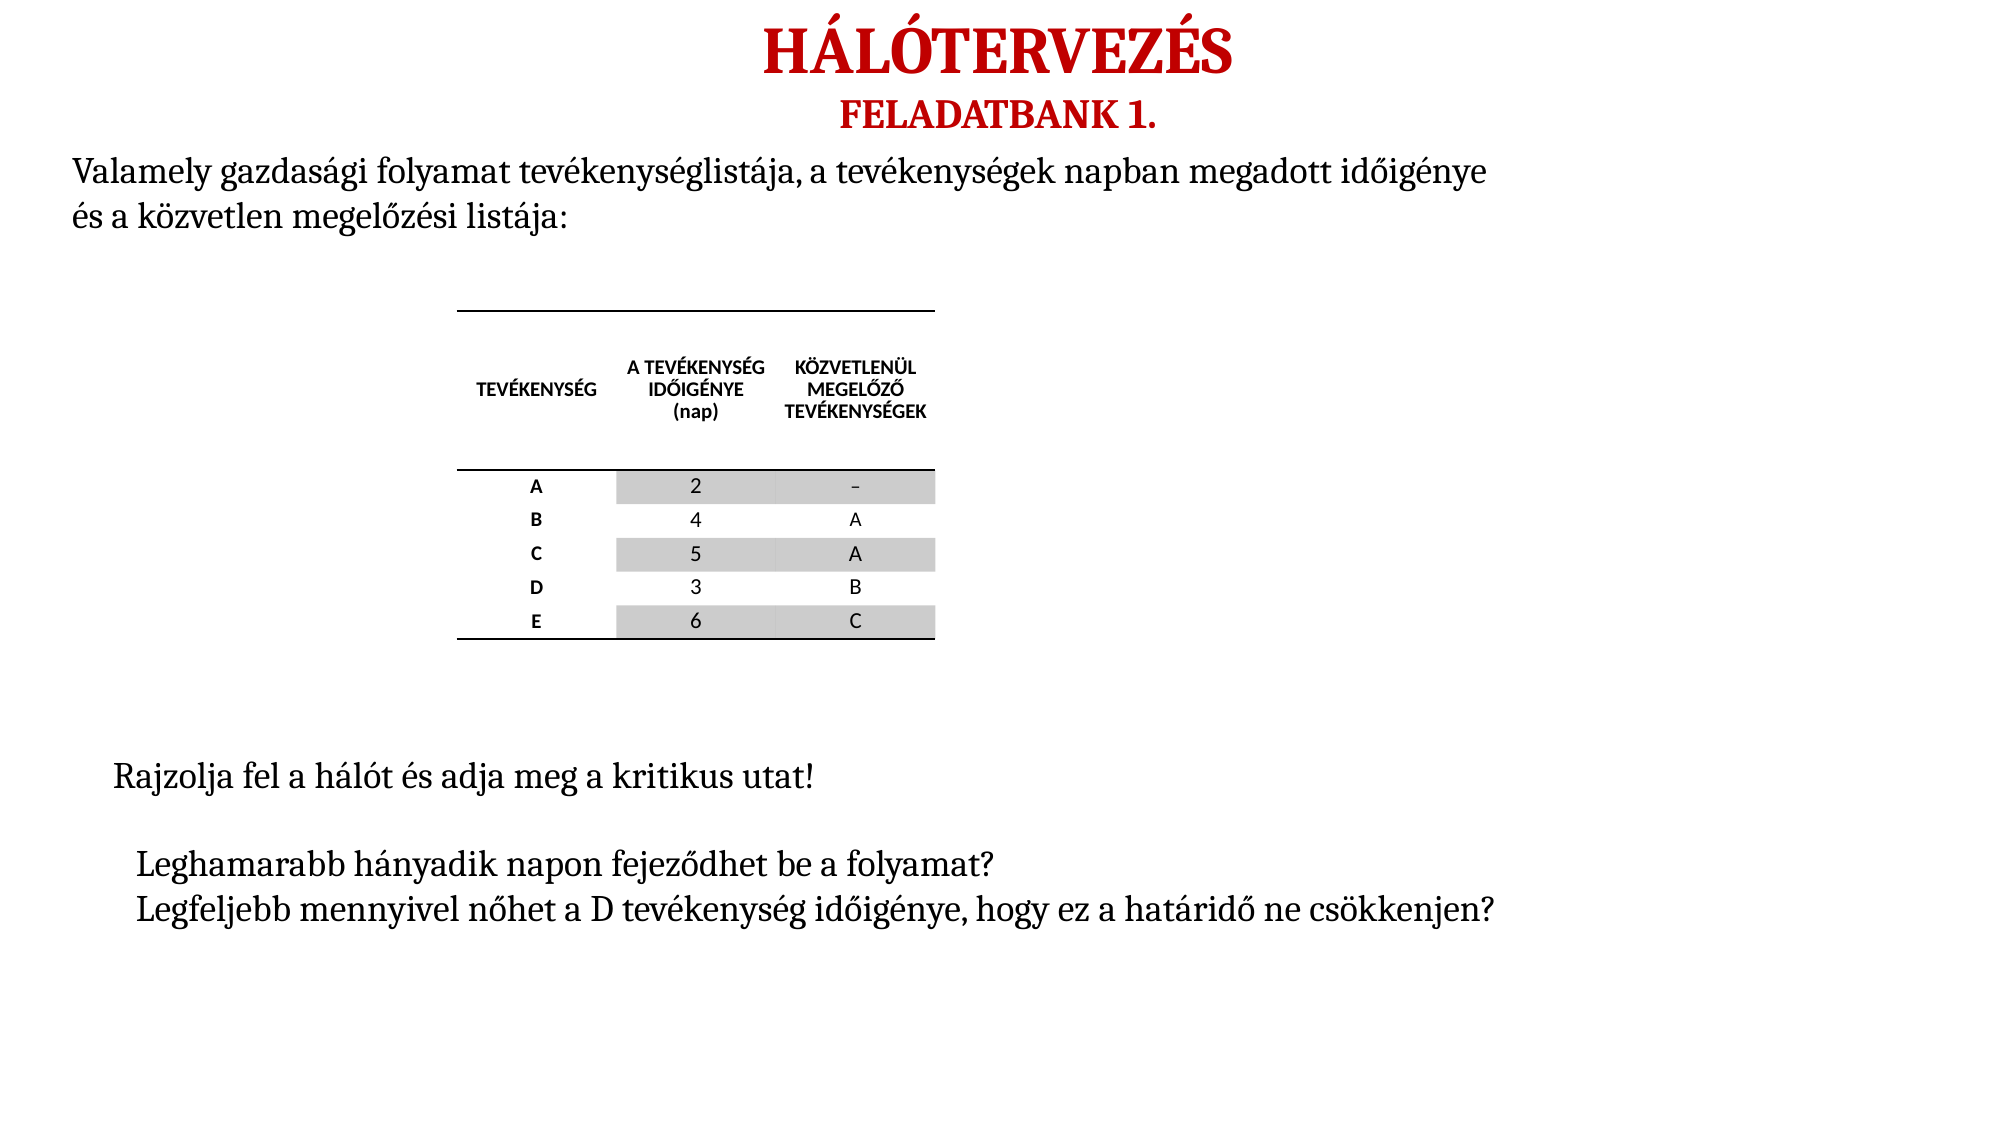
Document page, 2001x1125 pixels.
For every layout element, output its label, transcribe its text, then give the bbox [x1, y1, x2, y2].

text_box Rajzolja fel a hálót és adja meg a kritikus utat! [98, 743, 832, 804]
table_header KÖZVETLENÜL MEGELŐZŐ TEVÉKENYSÉGEK [776, 312, 935, 469]
table_cell D [457, 572, 616, 605]
table_cell C [457, 538, 616, 572]
table_cell 4 [616, 504, 776, 538]
table_cell B [776, 572, 935, 605]
table_cell A [776, 538, 935, 572]
text_box HÁLÓTERVEZÉS FELADATBANK 1. [273, 0, 1723, 145]
table_cell A [457, 471, 616, 504]
table_cell – [776, 471, 935, 504]
table_cell 2 [616, 471, 776, 504]
table_cell B [457, 504, 616, 538]
text_box Leghamarabb hányadik napon fejeződhet be a folyamat? Legfeljebb mennyivel nőhet a D tevékenység időigénye, hogy ez a határidő ne csökkenjen? [121, 831, 1514, 937]
table_header TEVÉKENYSÉG [457, 312, 616, 469]
text_box Valamely gazdasági folyamat tevékenységlistája, a tevékenységek napban megadott időigénye és a közvetlen megelőzési listája: [57, 138, 1506, 244]
table_cell A [776, 504, 935, 538]
table_cell C [776, 605, 935, 638]
table_cell E [457, 605, 616, 638]
table_cell 6 [616, 605, 776, 638]
table_cell 5 [616, 538, 776, 572]
table_cell 3 [616, 572, 776, 605]
table_header A TEVÉKENYSÉG IDŐIGÉNYE (nap) [616, 312, 776, 469]
